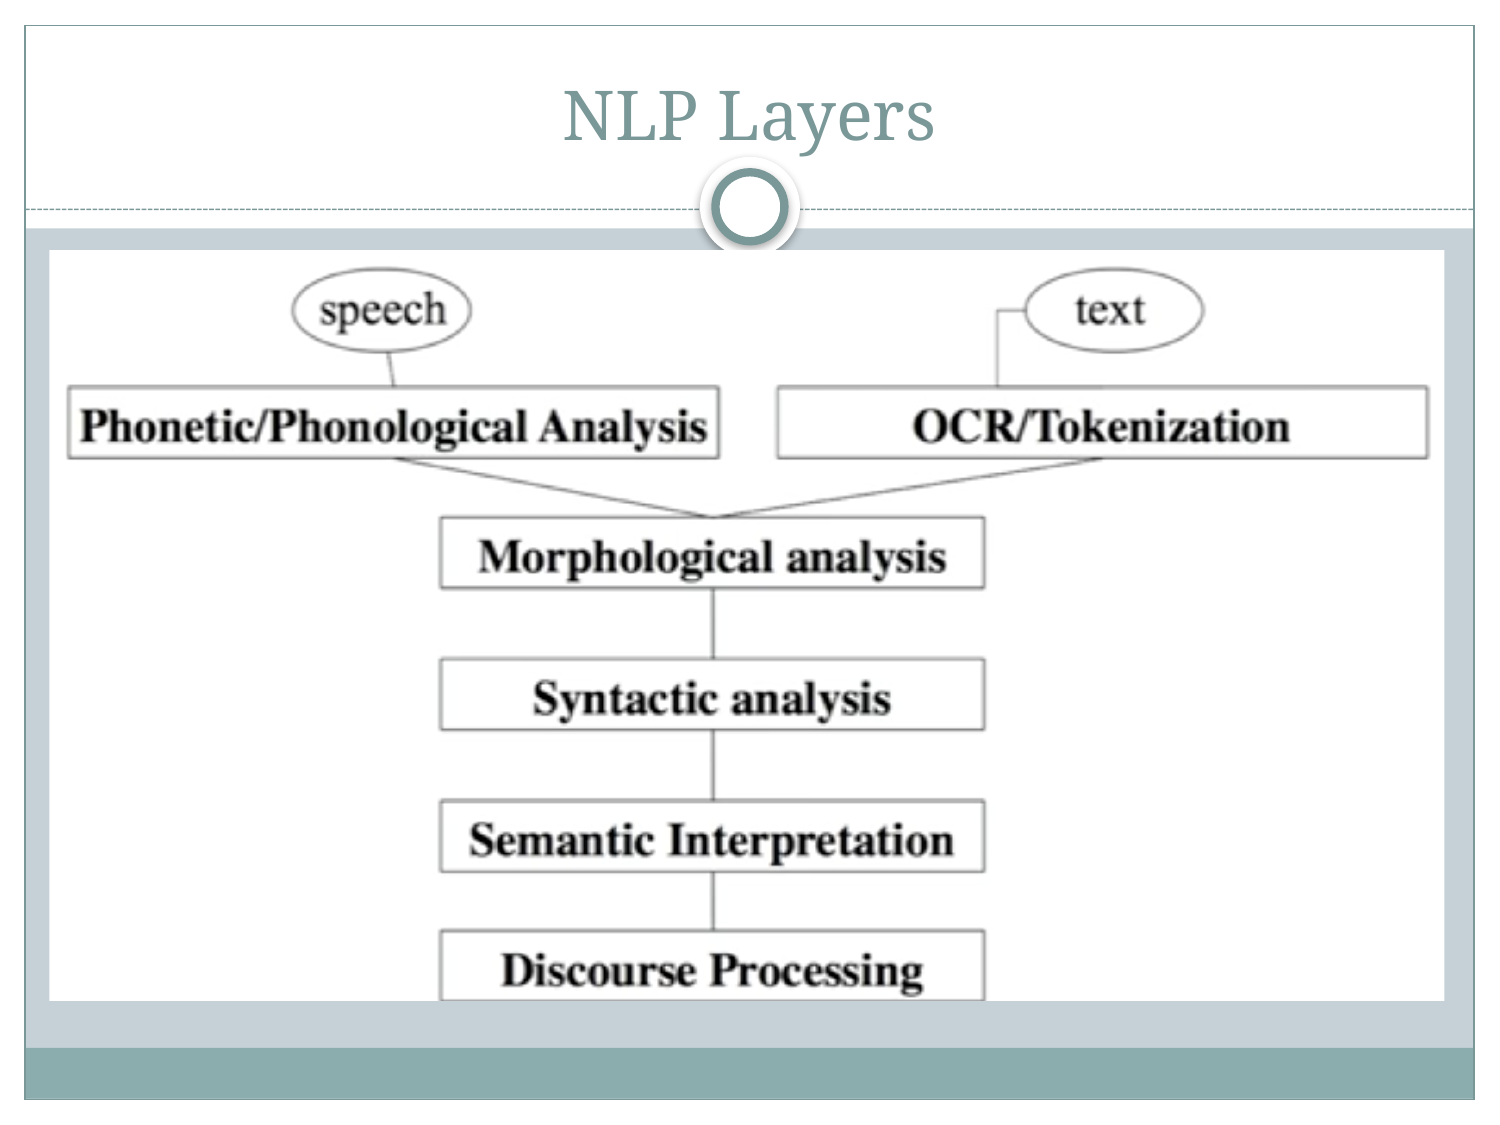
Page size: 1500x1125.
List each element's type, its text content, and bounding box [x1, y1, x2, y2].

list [49, 250, 1445, 1001]
title NLP Layers [49, 37, 1450, 162]
